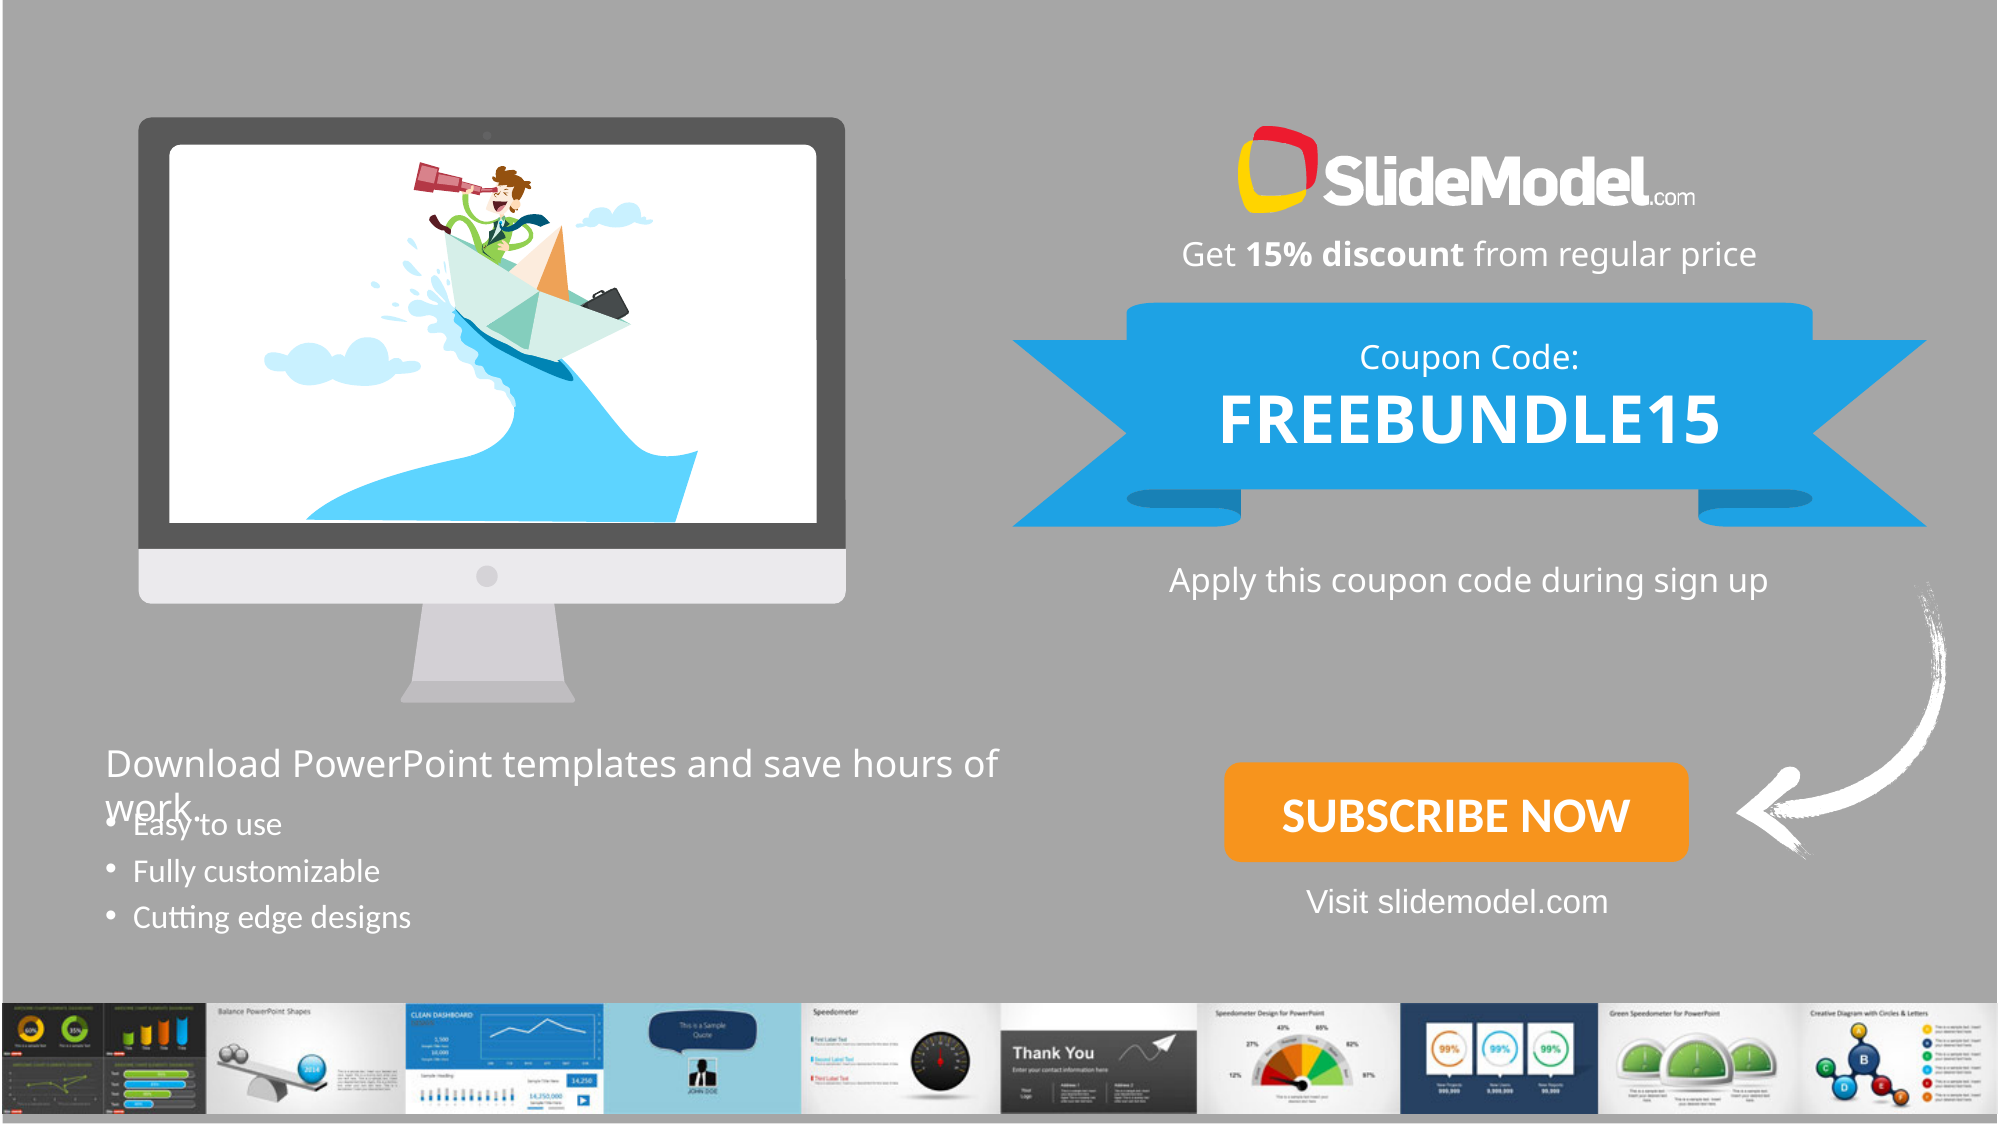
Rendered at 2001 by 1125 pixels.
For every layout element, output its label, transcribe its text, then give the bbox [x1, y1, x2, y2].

text_box Download PowerPoint templates and save hours of work. [90, 732, 1059, 837]
text_box Easy to use Fully customizable Cutting edge designs [90, 837, 863, 943]
text_box Get 15% discount from regular price [1058, 225, 1881, 281]
text_box SUBSCRIBE NOW [1223, 761, 1690, 864]
picture [1237, 126, 1695, 213]
text_box [2, 0, 1998, 1003]
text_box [138, 117, 846, 703]
picture [2, 1003, 1998, 1114]
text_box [264, 162, 698, 523]
text_box Coupon Code: FREEBUNDLE15 [1173, 329, 1767, 464]
text_box [1735, 594, 1947, 861]
text_box [2, 1114, 1998, 1124]
text_box Apply this coupon code during sign up [1129, 551, 1810, 607]
text_box [1012, 302, 1927, 527]
text_box Visit slidemodel.com [1248, 875, 1667, 926]
